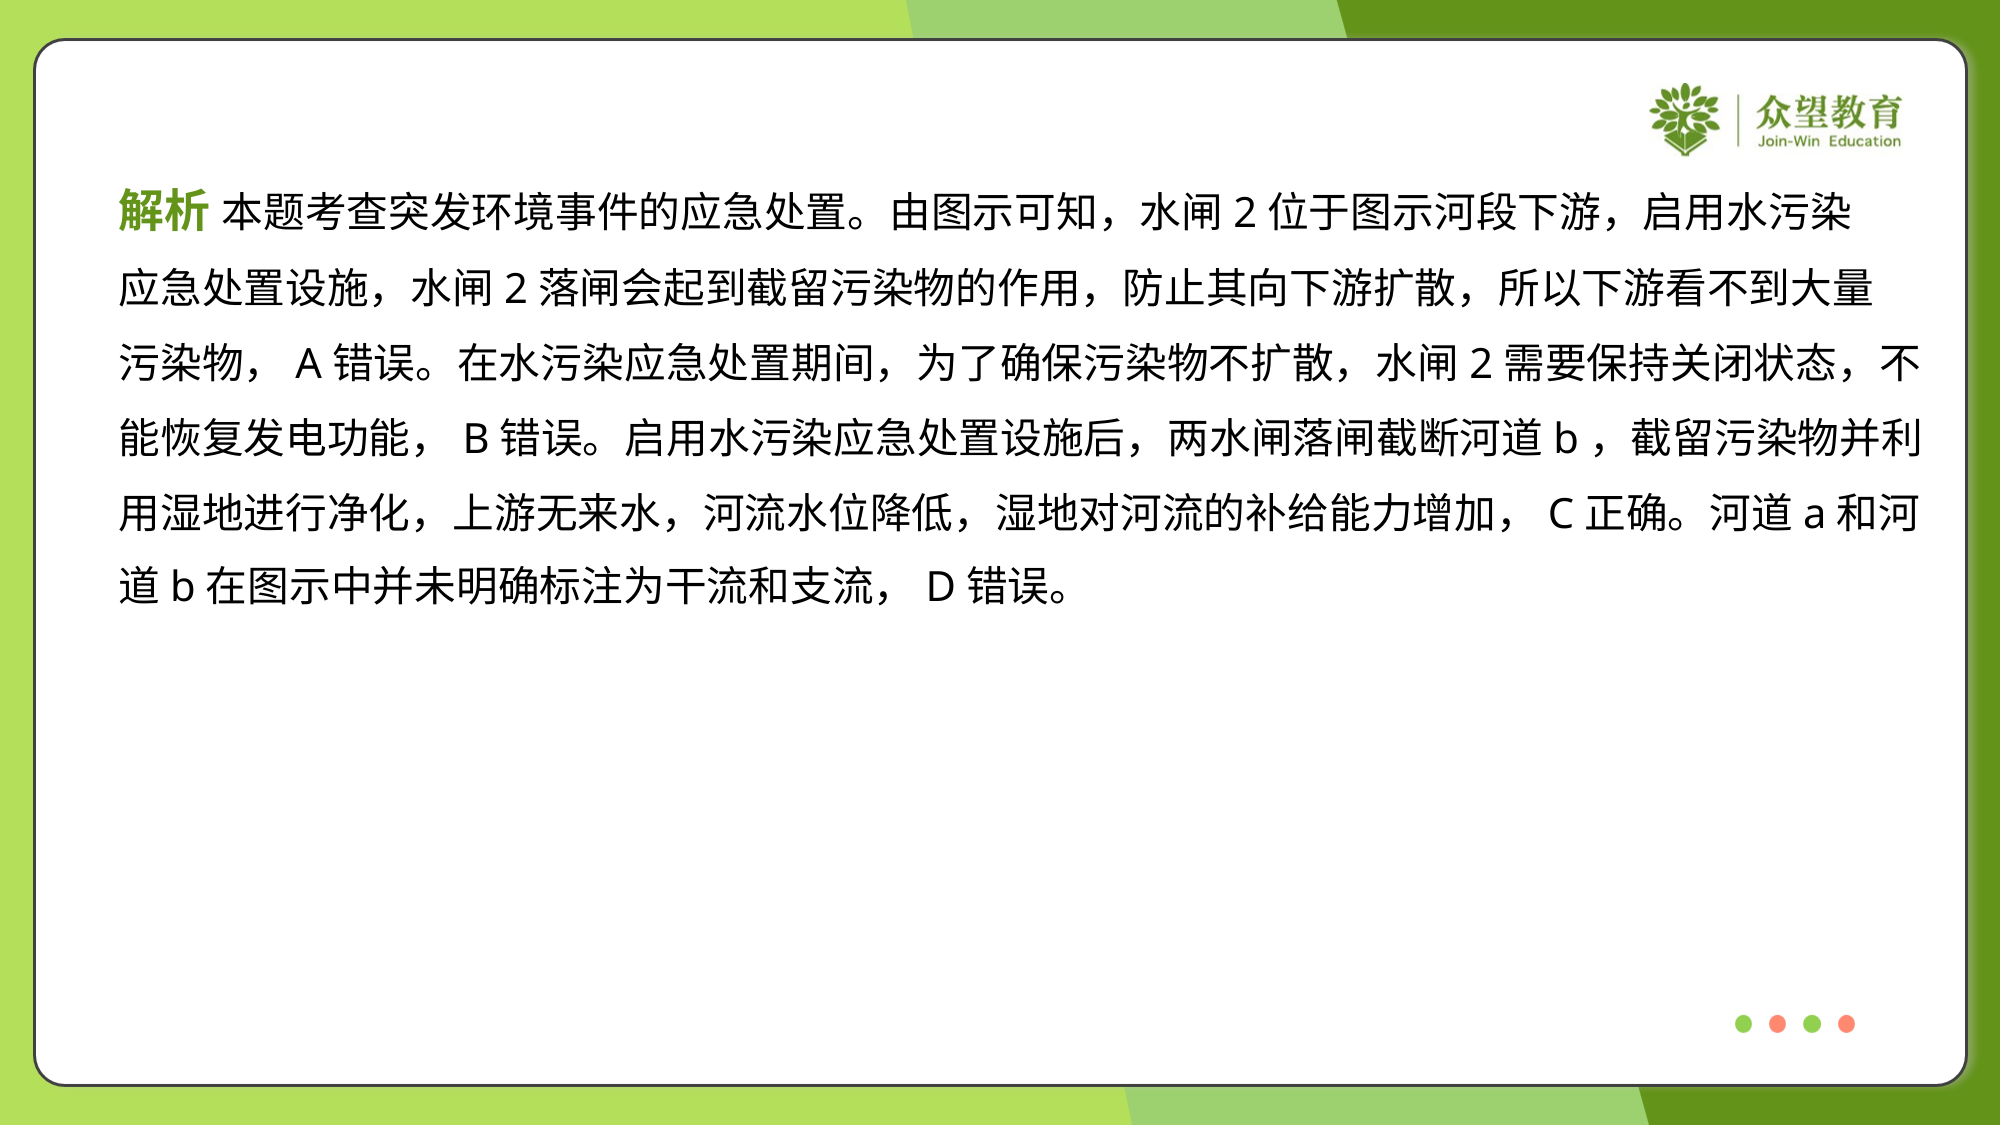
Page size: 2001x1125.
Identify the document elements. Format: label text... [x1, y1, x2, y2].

text_box 解析 本题考查突发环境事件的应急处置。由图示可知，水闸2位于图示河段下游，启用水污染 应急处置设施，水闸2落闸会起到截留污染物的作用，防止其向下游扩散，所以下游看不到大量 污染物，A错误。在水污染应急处置期间，为了确保污染物不扩散，水闸2需要保持关闭状态，不 能恢复发电功能，B错误。启用水污染应急处置设施后，两水闸落闸截断河道b，截留污染物并利 用湿地进行净化，上游无来水，河流水位降低，湿地对河流的补给能力增加，C正确。河道a和河 道b在图示中并未明确标注为干流和支流，D错误。 [118, 159, 1883, 602]
picture [0, 0, 2000, 1125]
